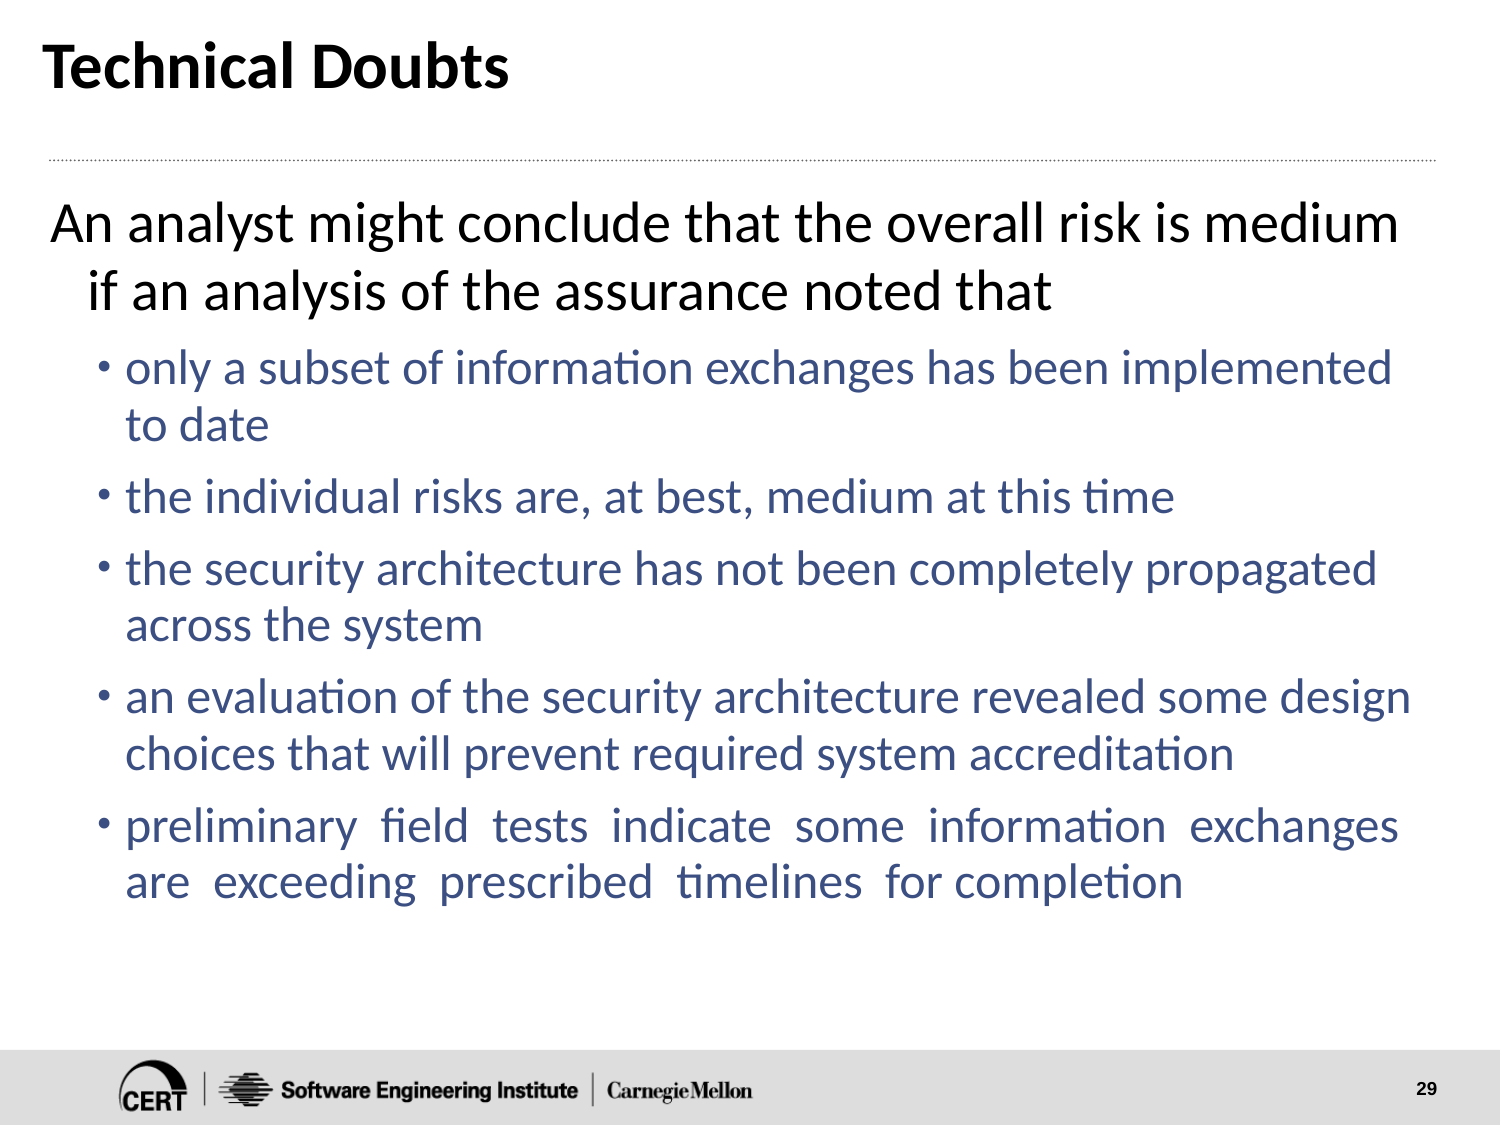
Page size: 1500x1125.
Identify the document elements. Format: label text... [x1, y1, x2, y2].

picture [102, 1056, 765, 1117]
title Technical Doubts [42, 37, 1434, 155]
list An analyst might conclude that the overall risk is medium if an analysis of the assurance noted that only a subset of information exchanges has been implemented to date the individual risks are, at best, medium at this time the security architecture has not been completely propagated across the system an evaluation of the security architecture revealed some design choices that will prevent required system accreditation preliminary field tests indicate some information exchanges are exceeding prescribed timelines for completion [49, 187, 1438, 1001]
